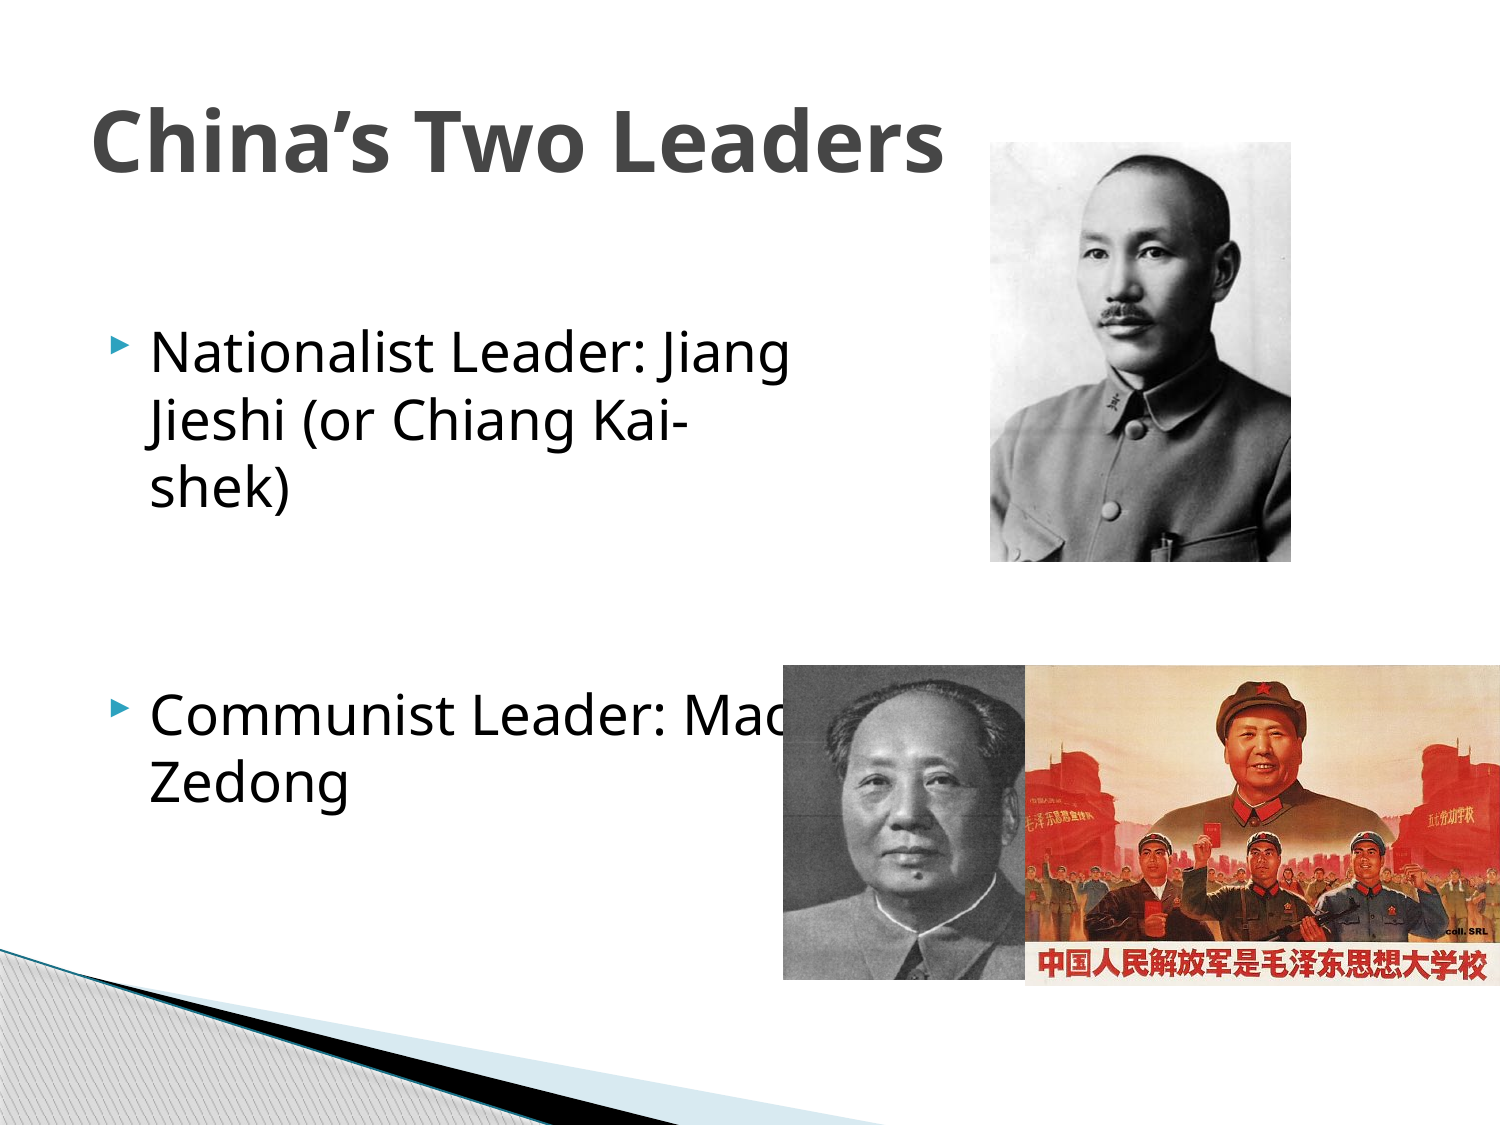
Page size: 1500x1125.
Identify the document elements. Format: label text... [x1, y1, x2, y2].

title China’s Two Leaders [75, 45, 1425, 233]
picture [782, 665, 1500, 986]
list Nationalist Leader: Jiang Jieshi (or Chiang Kai-shek) Communist Leader: Mao Zedong [75, 243, 816, 986]
picture [990, 141, 1291, 562]
